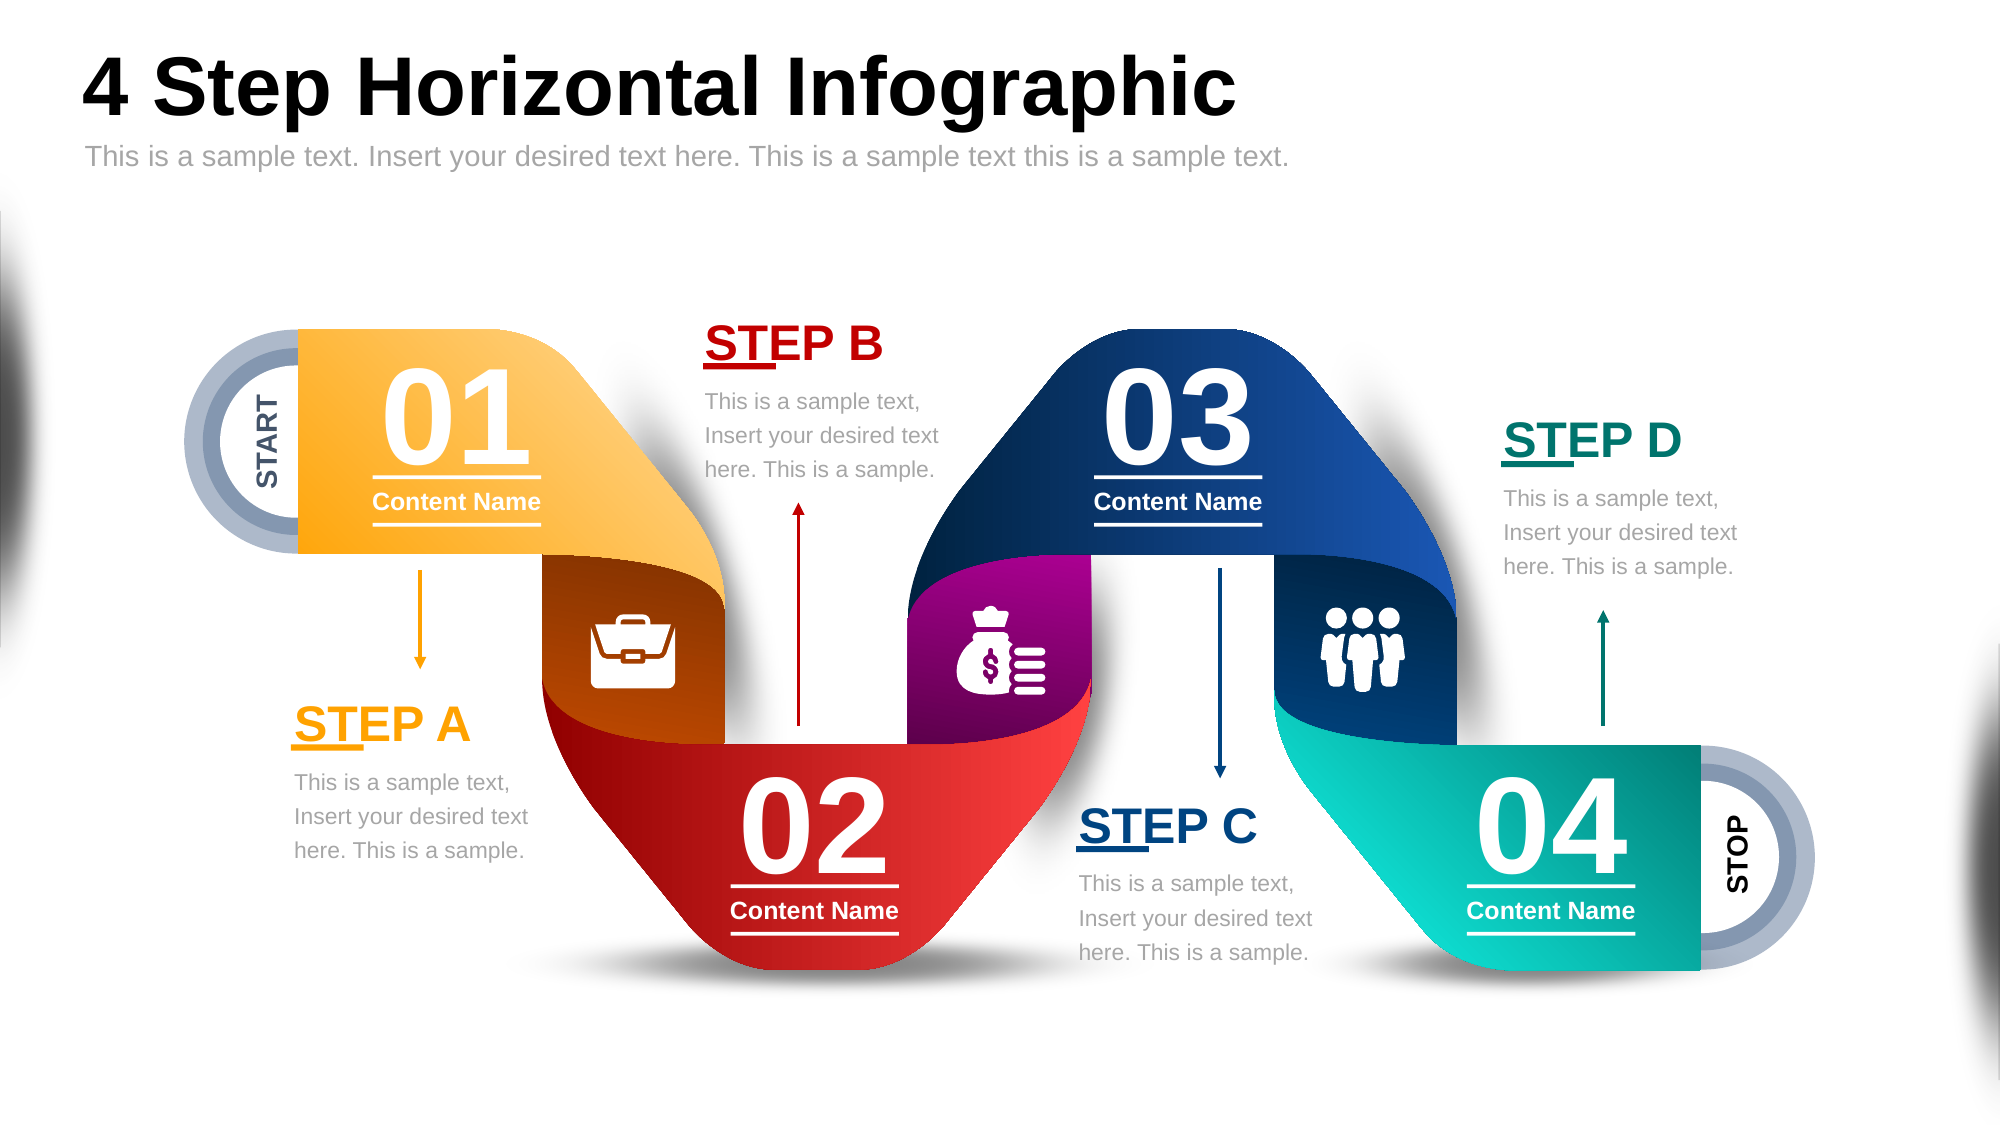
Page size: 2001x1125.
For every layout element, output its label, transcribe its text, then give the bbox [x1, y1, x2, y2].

text_box This is a sample text. Insert your desired text here. This is a sample text this is a sample text. [69, 120, 1307, 180]
text_box 4 Step Horizontal Infographic [68, 24, 1255, 140]
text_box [0, 161, 58, 711]
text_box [1941, 593, 2000, 1125]
text_box [150, 180, 359, 644]
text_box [184, 288, 1815, 1046]
